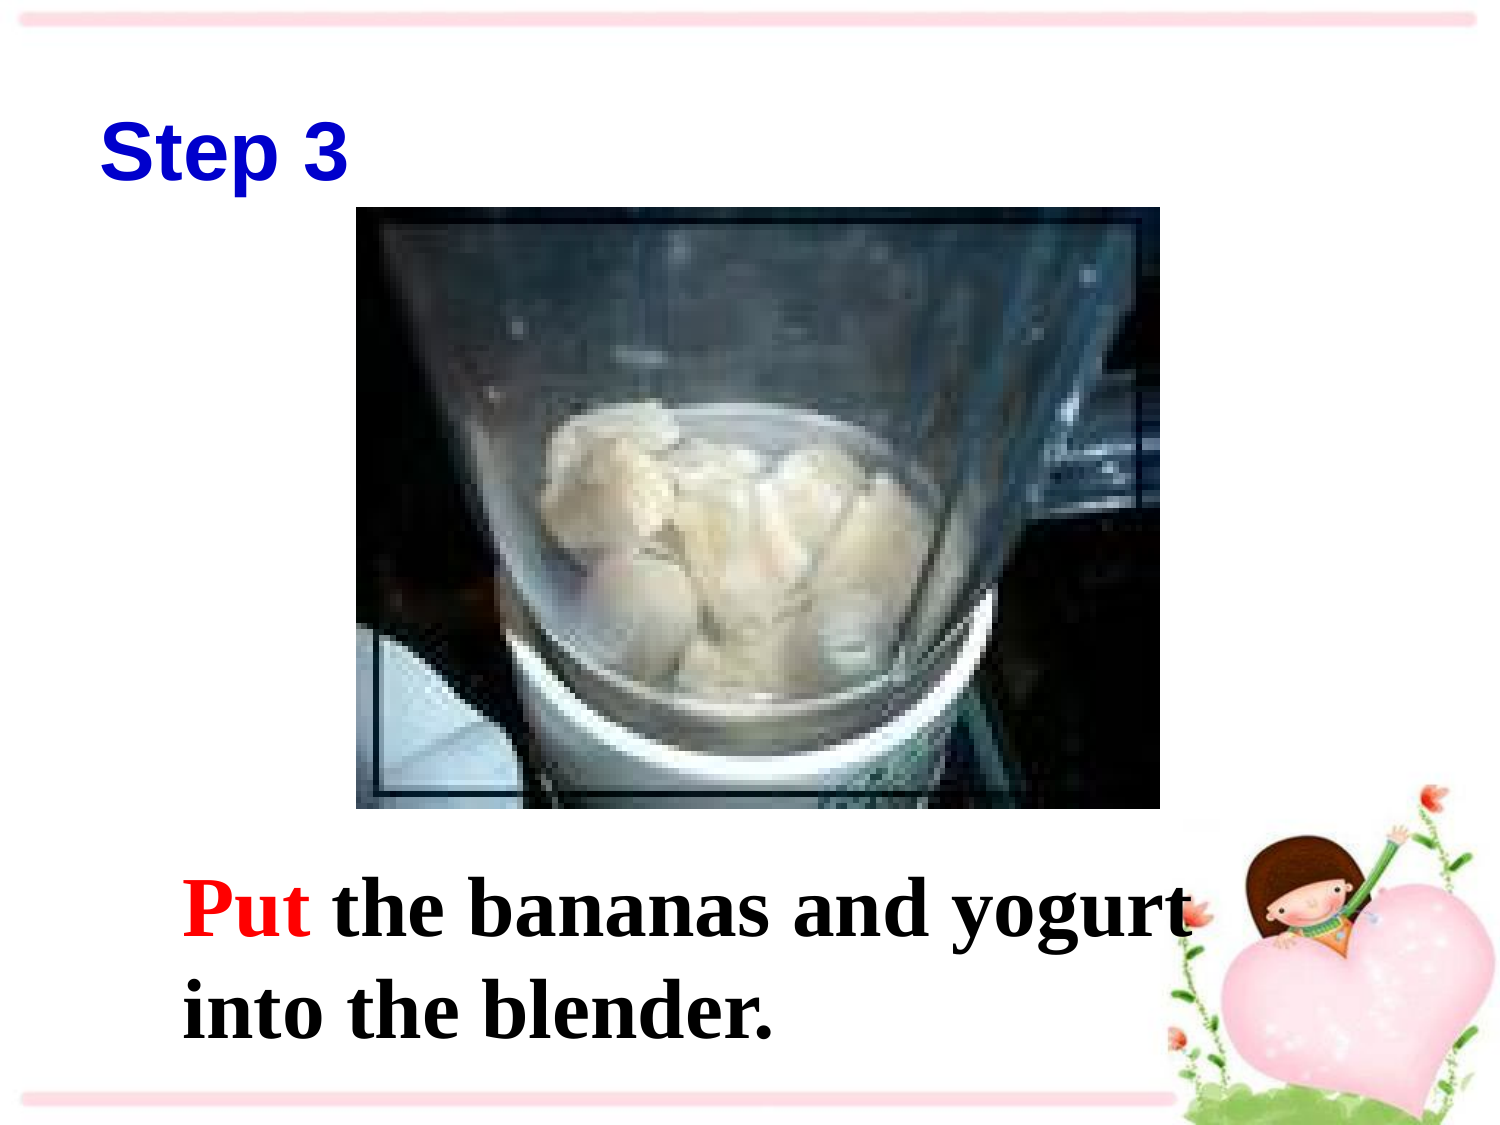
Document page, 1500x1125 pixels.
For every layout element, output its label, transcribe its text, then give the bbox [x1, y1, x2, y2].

picture [0, 0, 1500, 1125]
text_box Put the bananas and yogurt into the blender. [167, 843, 1317, 1058]
text_box Step 3 [85, 89, 435, 205]
